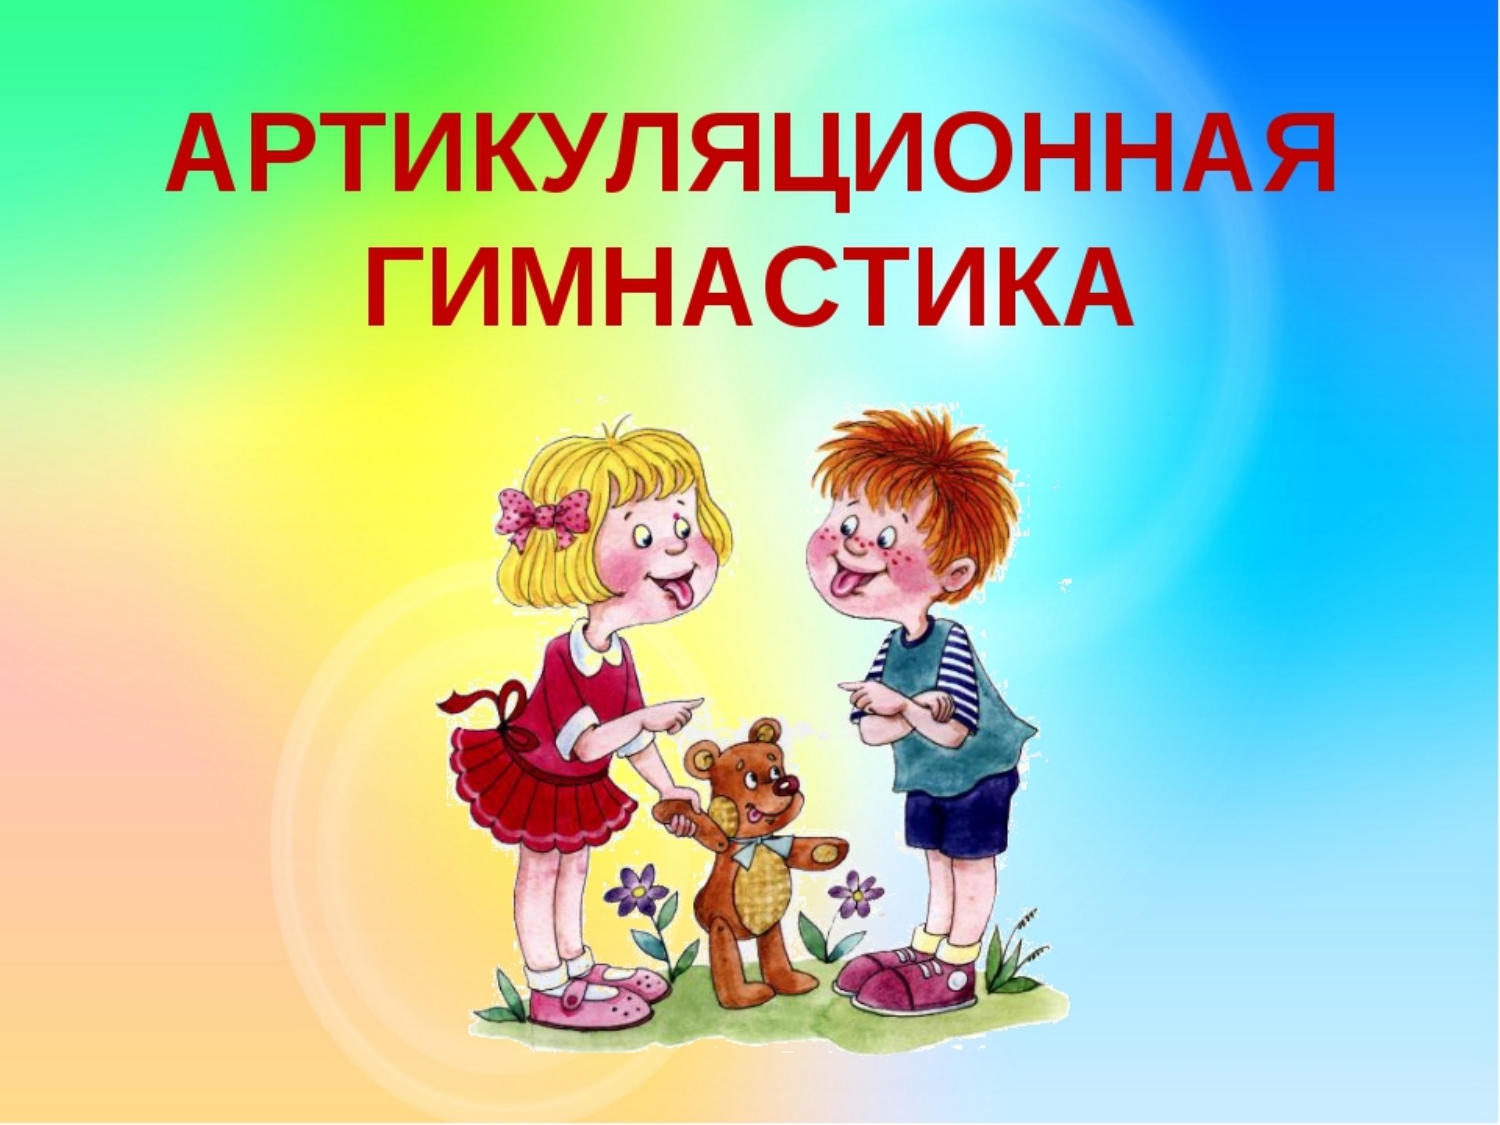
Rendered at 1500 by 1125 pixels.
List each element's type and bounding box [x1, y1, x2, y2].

list [0, 0, 1500, 1125]
